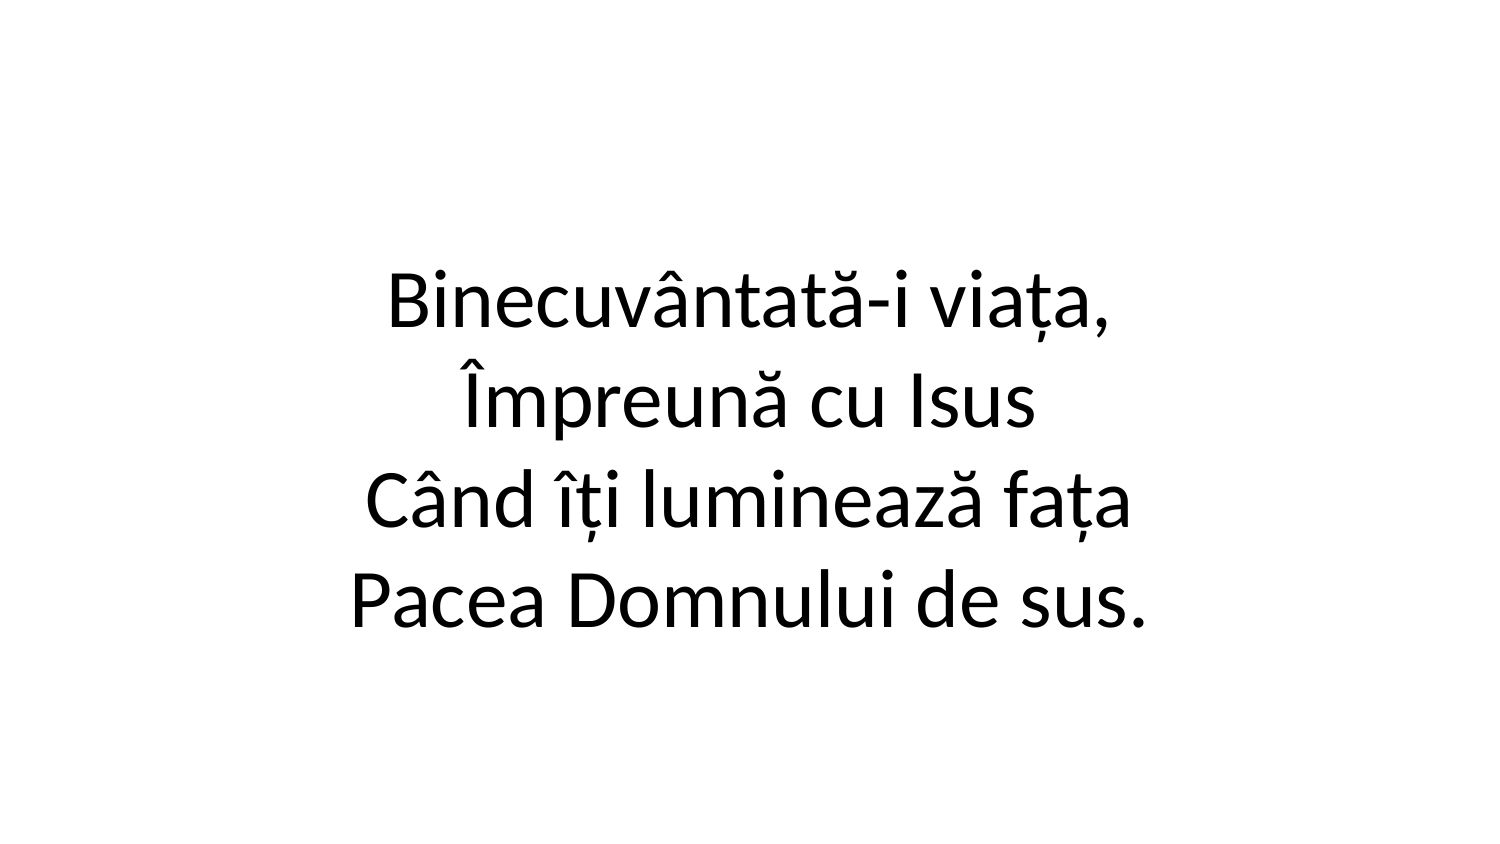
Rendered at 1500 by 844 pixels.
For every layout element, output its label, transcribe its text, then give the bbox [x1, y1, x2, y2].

text_box Binecuvântată-i viața, Împreună cu Isus Când îți luminează fața Pacea Domnului de sus. [334, 192, 1165, 652]
